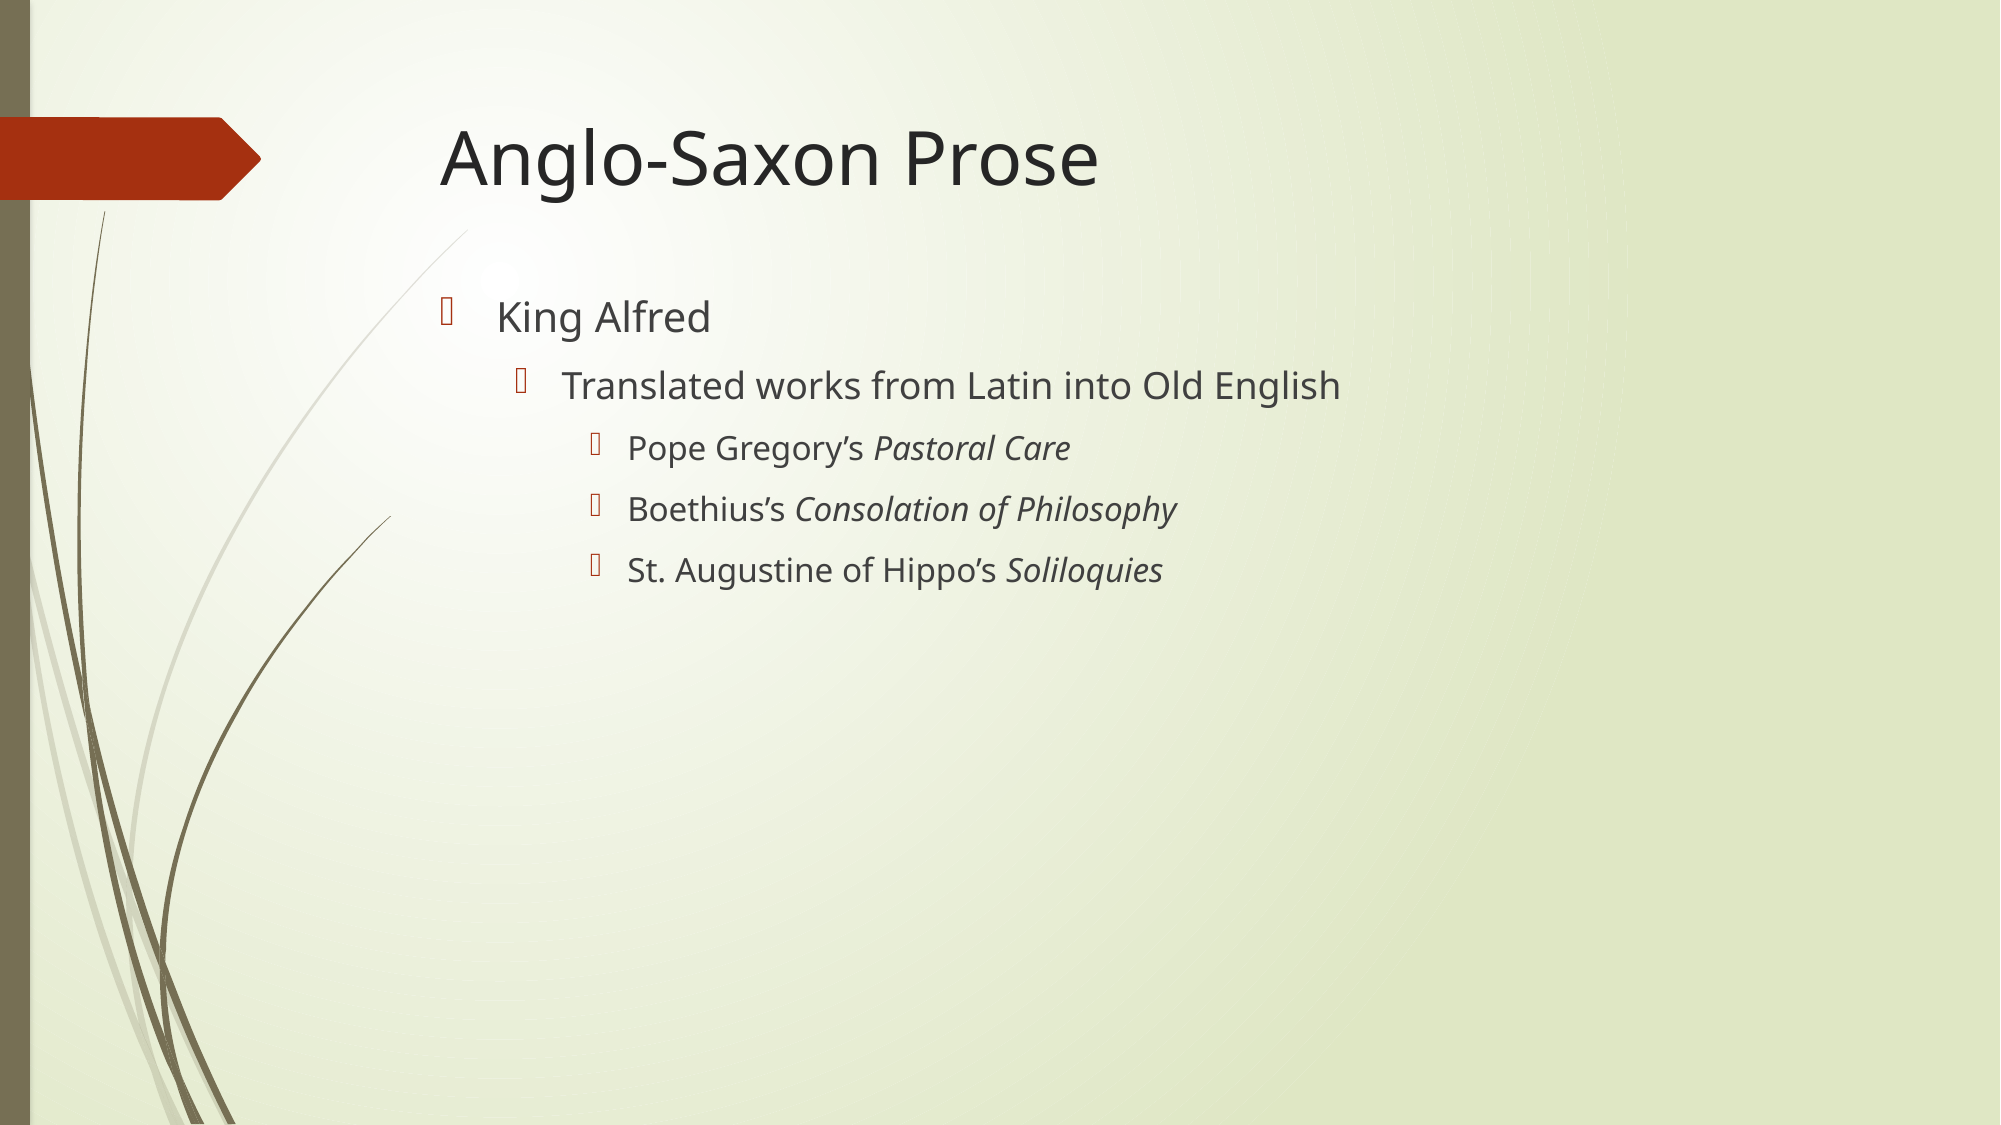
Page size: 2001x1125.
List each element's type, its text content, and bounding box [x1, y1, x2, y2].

list King Alfred Translated works from Latin into Old English Pope Gregory’s Pastoral Care Boethius’s Consolation of Philosophy St. Augustine of Hippo’s Soliloquies [424, 283, 1888, 1005]
title Anglo-Saxon Prose [425, 102, 1888, 283]
